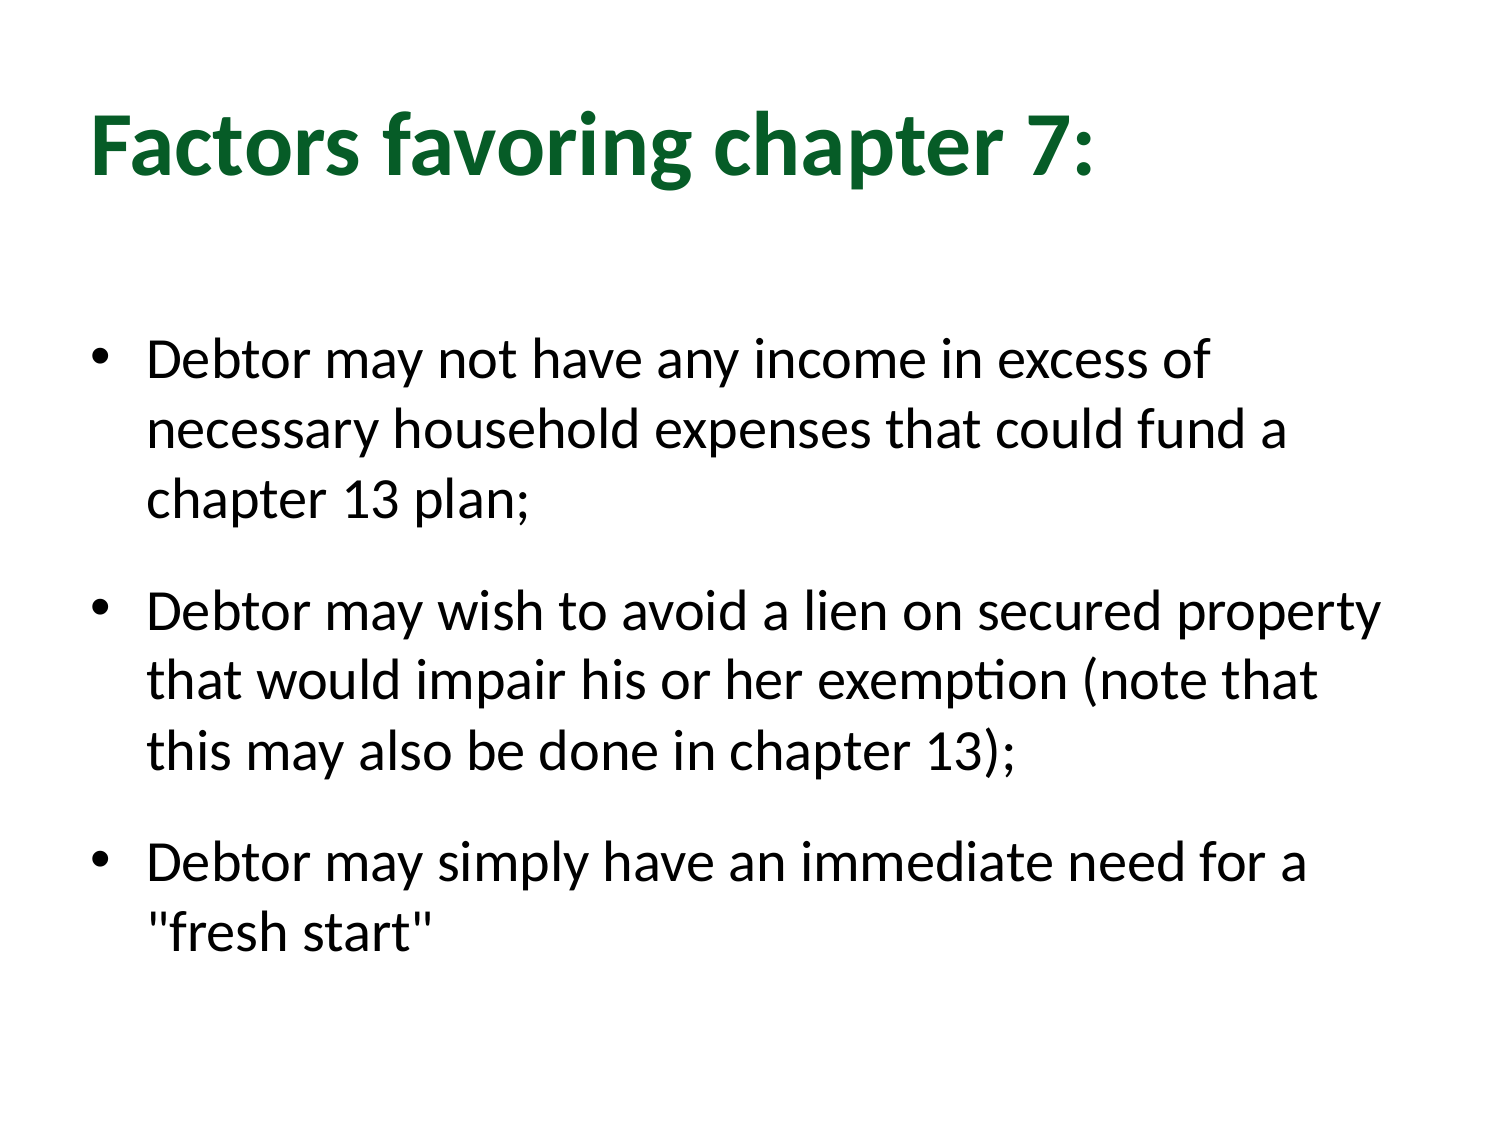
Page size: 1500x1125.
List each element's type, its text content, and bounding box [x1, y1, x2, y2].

title Factors favoring chapter 7: [75, 45, 1425, 233]
list Debtor may not have any income in excess of necessary household expenses that could fund a chapter 13 plan; Debtor may wish to avoid a lien on secured property that would impair his or her exemption (note that this may also be done in chapter 13); Debtor may simply have an immediate need for a "fresh start" [75, 312, 1425, 1050]
